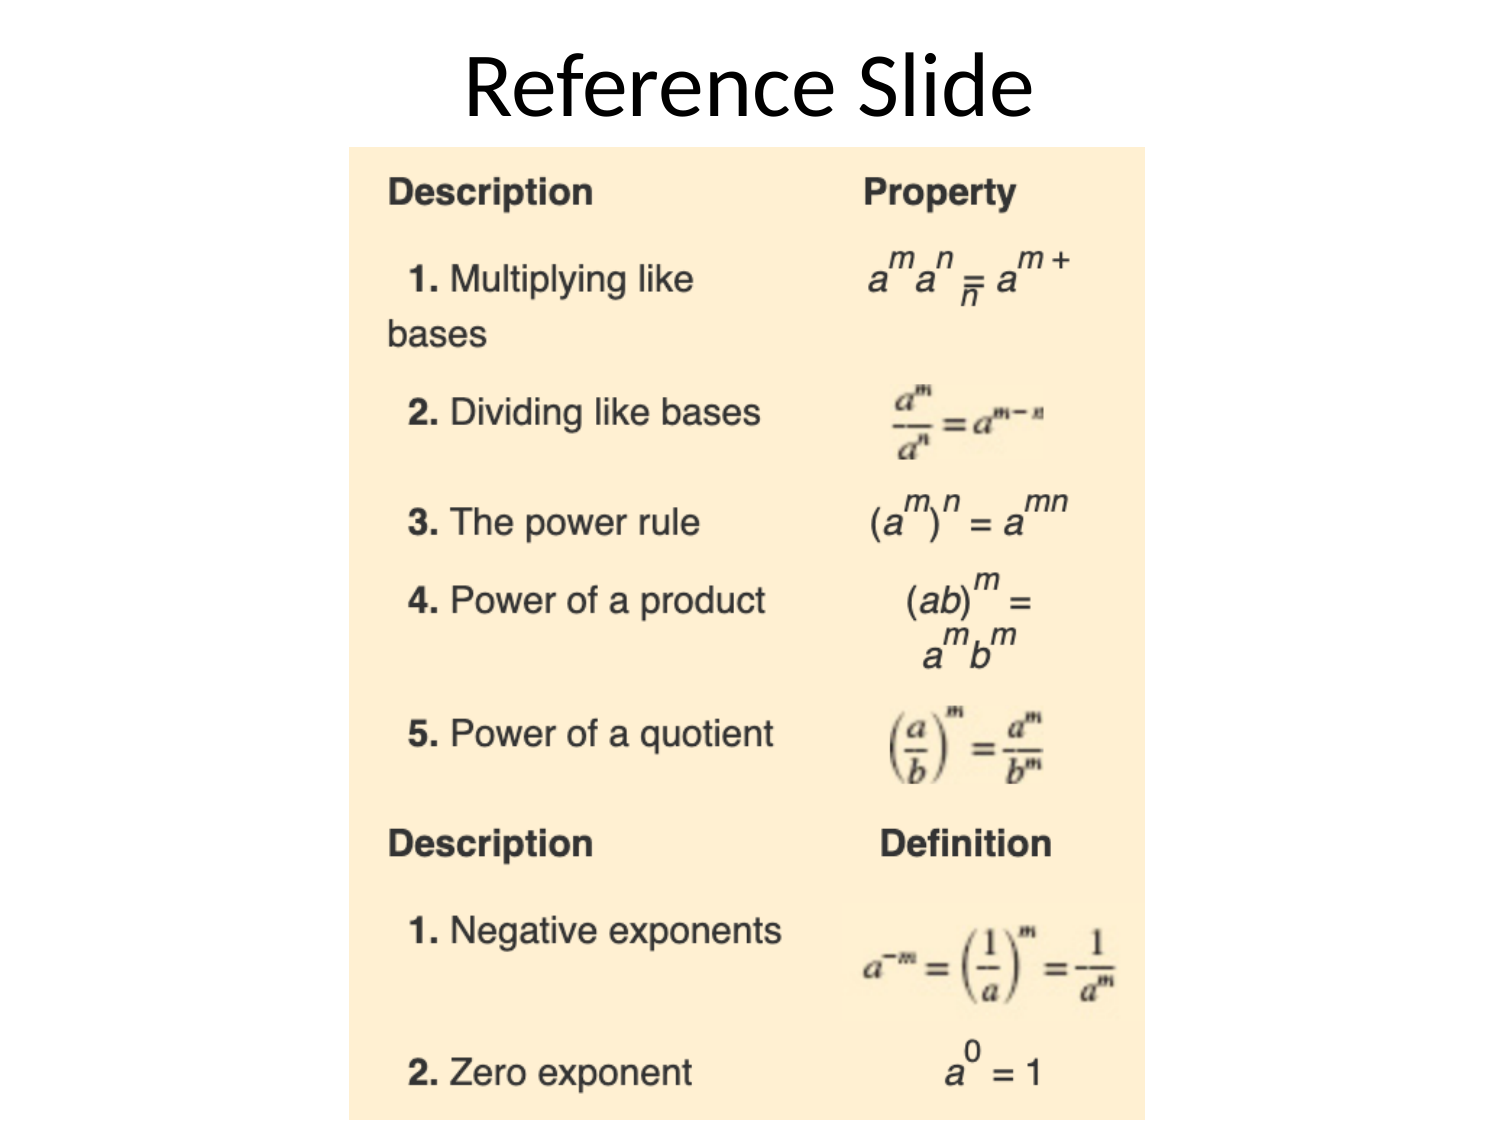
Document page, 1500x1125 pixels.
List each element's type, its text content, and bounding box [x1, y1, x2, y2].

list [0, 147, 1500, 1121]
title Reference Slide [75, 0, 1425, 145]
